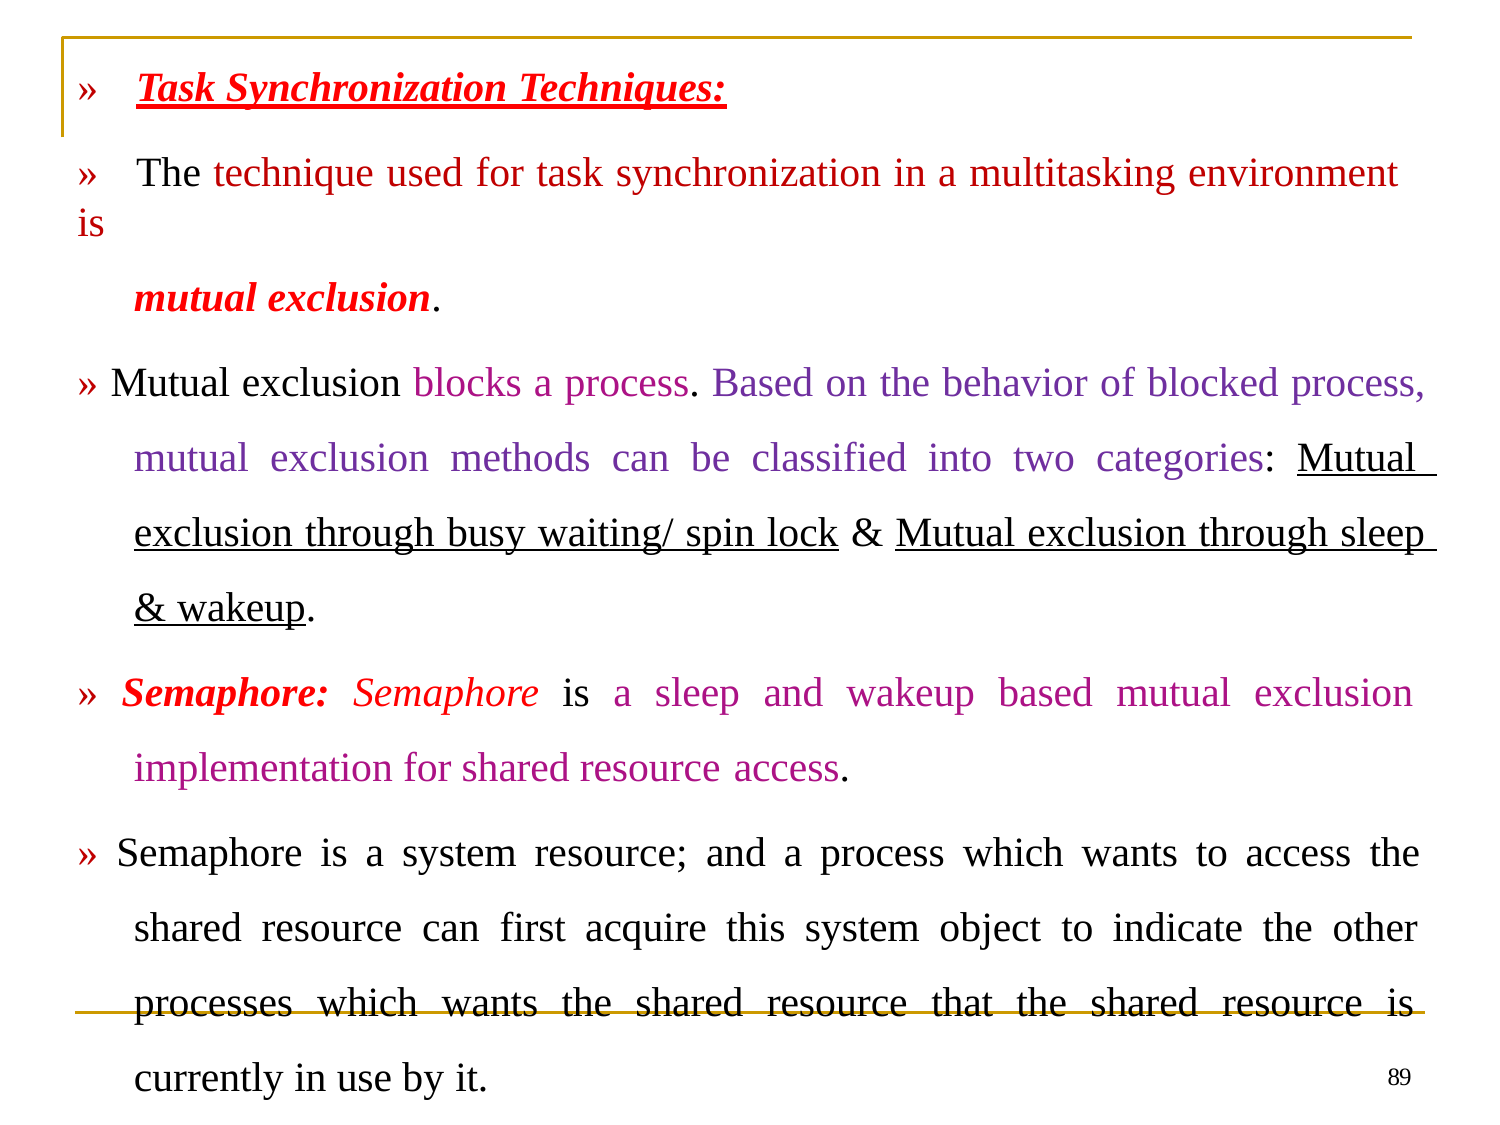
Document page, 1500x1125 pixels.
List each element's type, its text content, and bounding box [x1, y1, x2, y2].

slide_number 89 [1381, 1061, 1417, 1125]
text_box » Task Synchronization Techniques: » The technique used for task synchronization in a multitasking environment is mutual exclusion. » Mutual exclusion blocks a process. Based on the behavior of blocked process, mutual exclusion methods can be classified into two categories: Mutual exclusion through busy waiting/ spin lock & Mutual exclusion through sleep & wakeup. » Semaphore: Semaphore is a sleep and wakeup based mutual exclusion implementation for shared resource access. » Semaphore is a system resource; and a process which wants to access the shared resource can first acquire this system object to indicate the other processes which wants the shared resource that the shared resource is currently in use by it. [75, 57, 1439, 1100]
